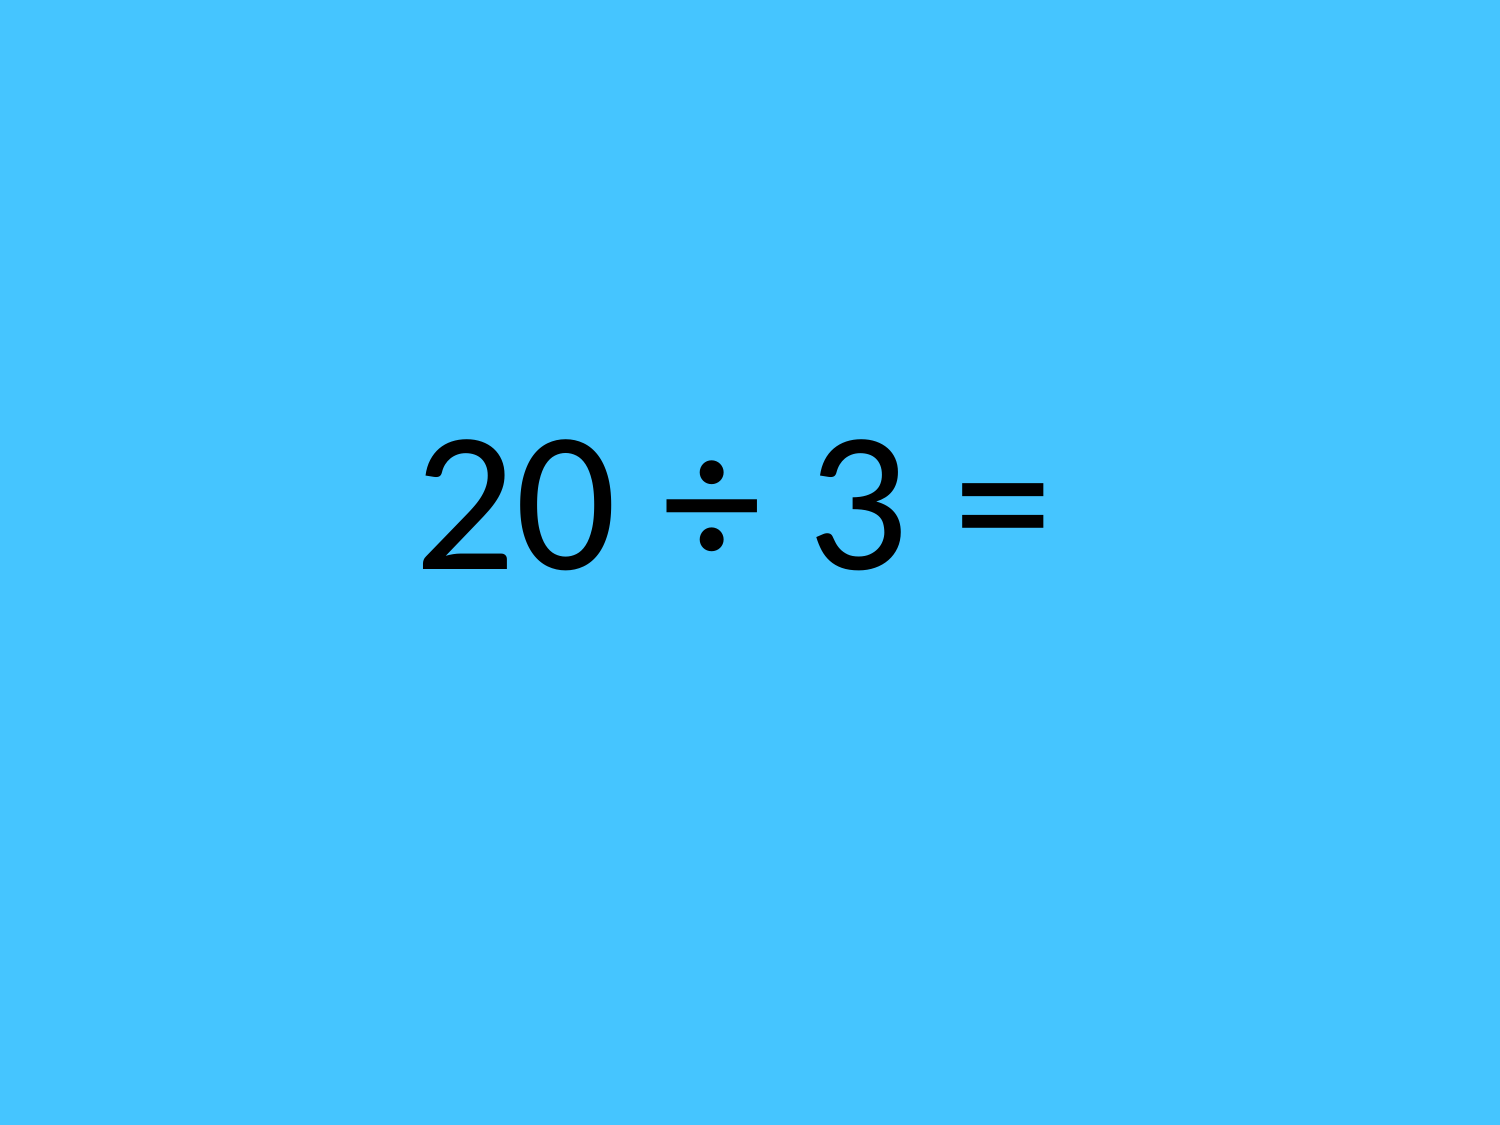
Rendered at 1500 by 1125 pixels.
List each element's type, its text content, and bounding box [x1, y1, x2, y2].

text_box 20 ÷ 3 = [399, 362, 1138, 618]
